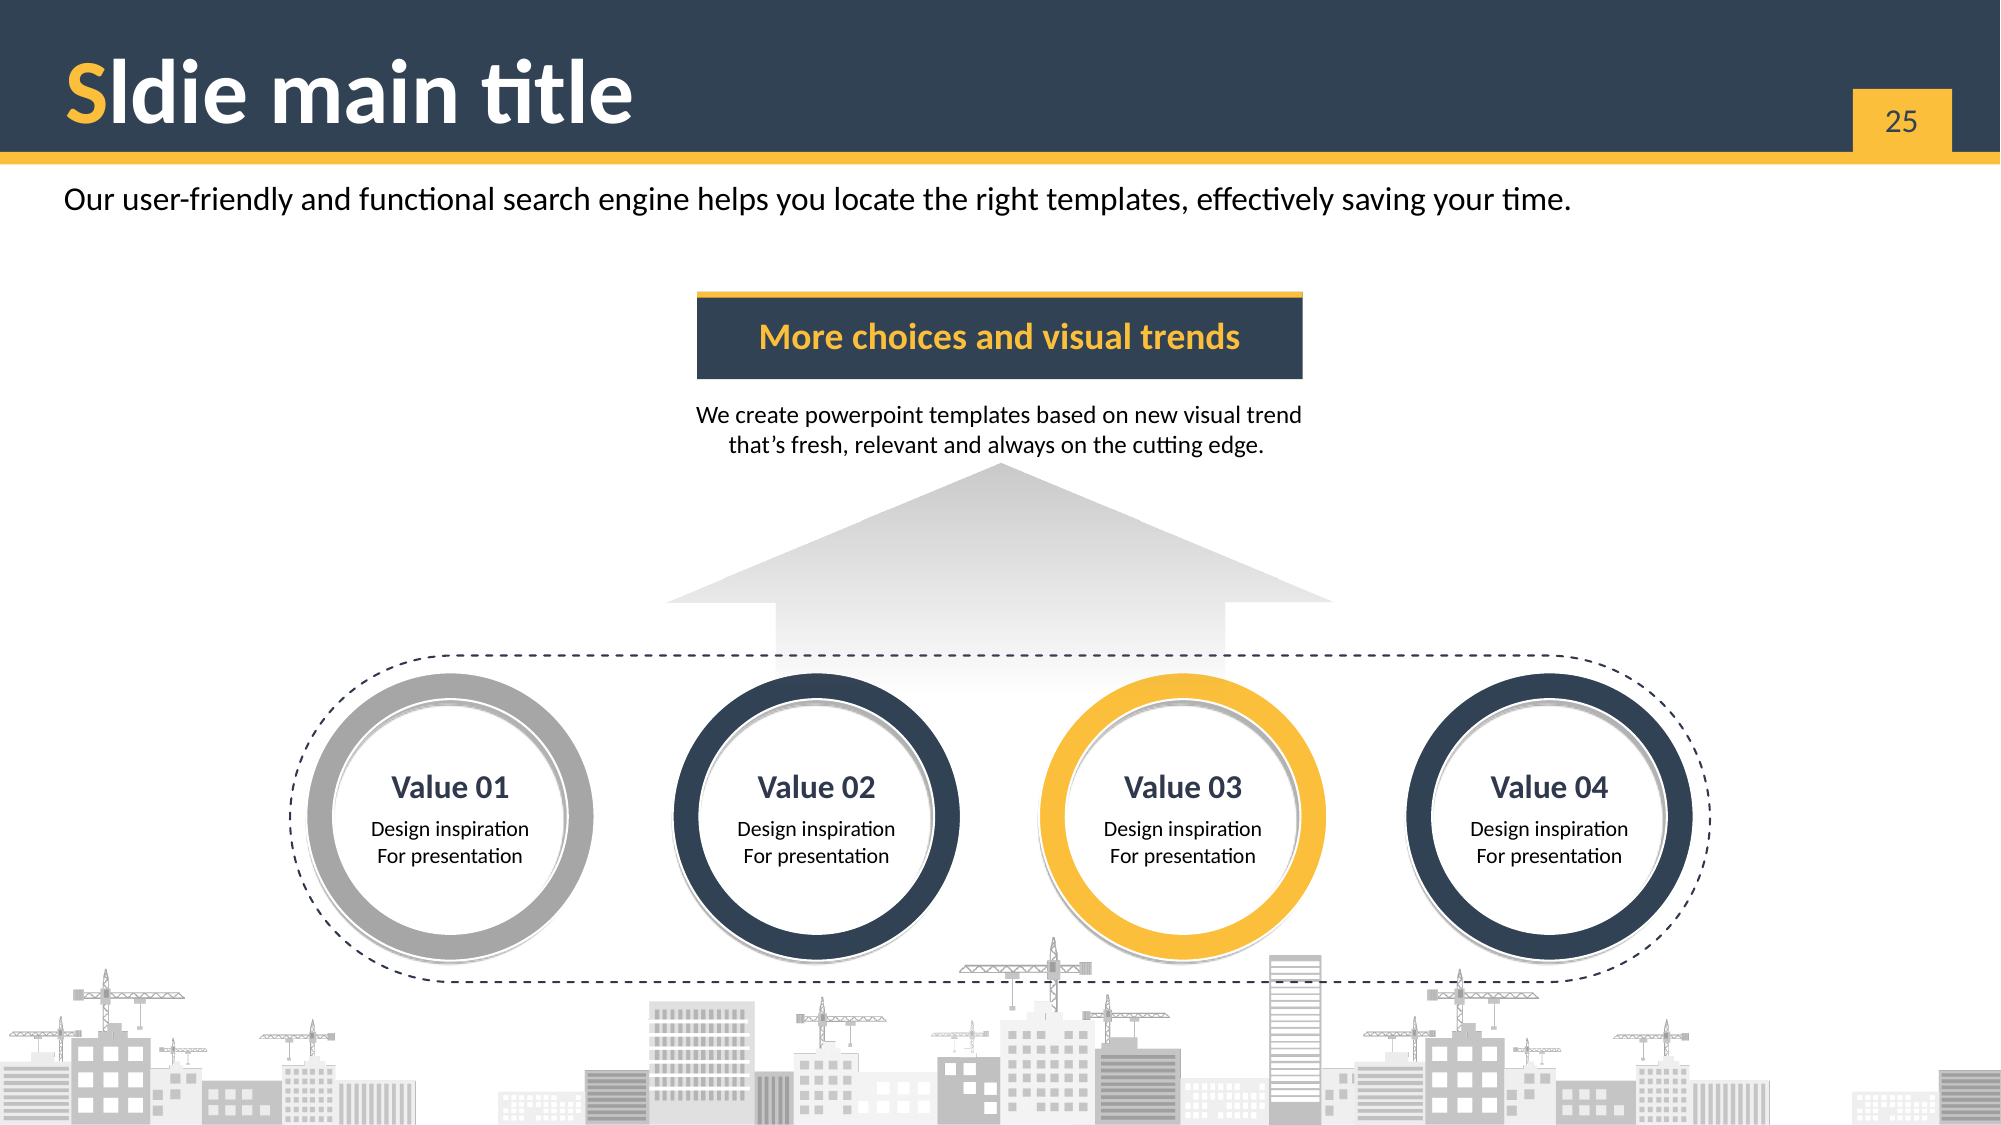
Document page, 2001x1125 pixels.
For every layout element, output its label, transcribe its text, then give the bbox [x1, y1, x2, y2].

text_box [671, 677, 962, 931]
text_box Our user-friendly and functional search engine helps you locate the right templates, effectively saving your time. [49, 168, 1933, 225]
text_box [697, 291, 1303, 380]
text_box [1082, 707, 1280, 765]
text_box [1444, 765, 1655, 869]
list Sldie main title [50, 37, 1878, 134]
text_box [288, 654, 774, 931]
text_box [665, 461, 1335, 696]
text_box [716, 707, 914, 765]
text_box [305, 671, 596, 931]
slide_number 25 [1843, 88, 1961, 149]
text_box [1226, 654, 1712, 931]
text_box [345, 765, 556, 869]
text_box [0, 931, 2000, 1125]
text_box We create powerpoint templates based on new visual trend that’s fresh, relevant and always on the cutting edge. [653, 391, 1347, 467]
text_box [1078, 765, 1288, 869]
text_box [1080, 869, 1285, 931]
text_box [1037, 677, 1329, 931]
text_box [711, 765, 922, 869]
text_box [1404, 671, 1695, 931]
text_box [900, 696, 1100, 931]
text_box [714, 869, 919, 931]
